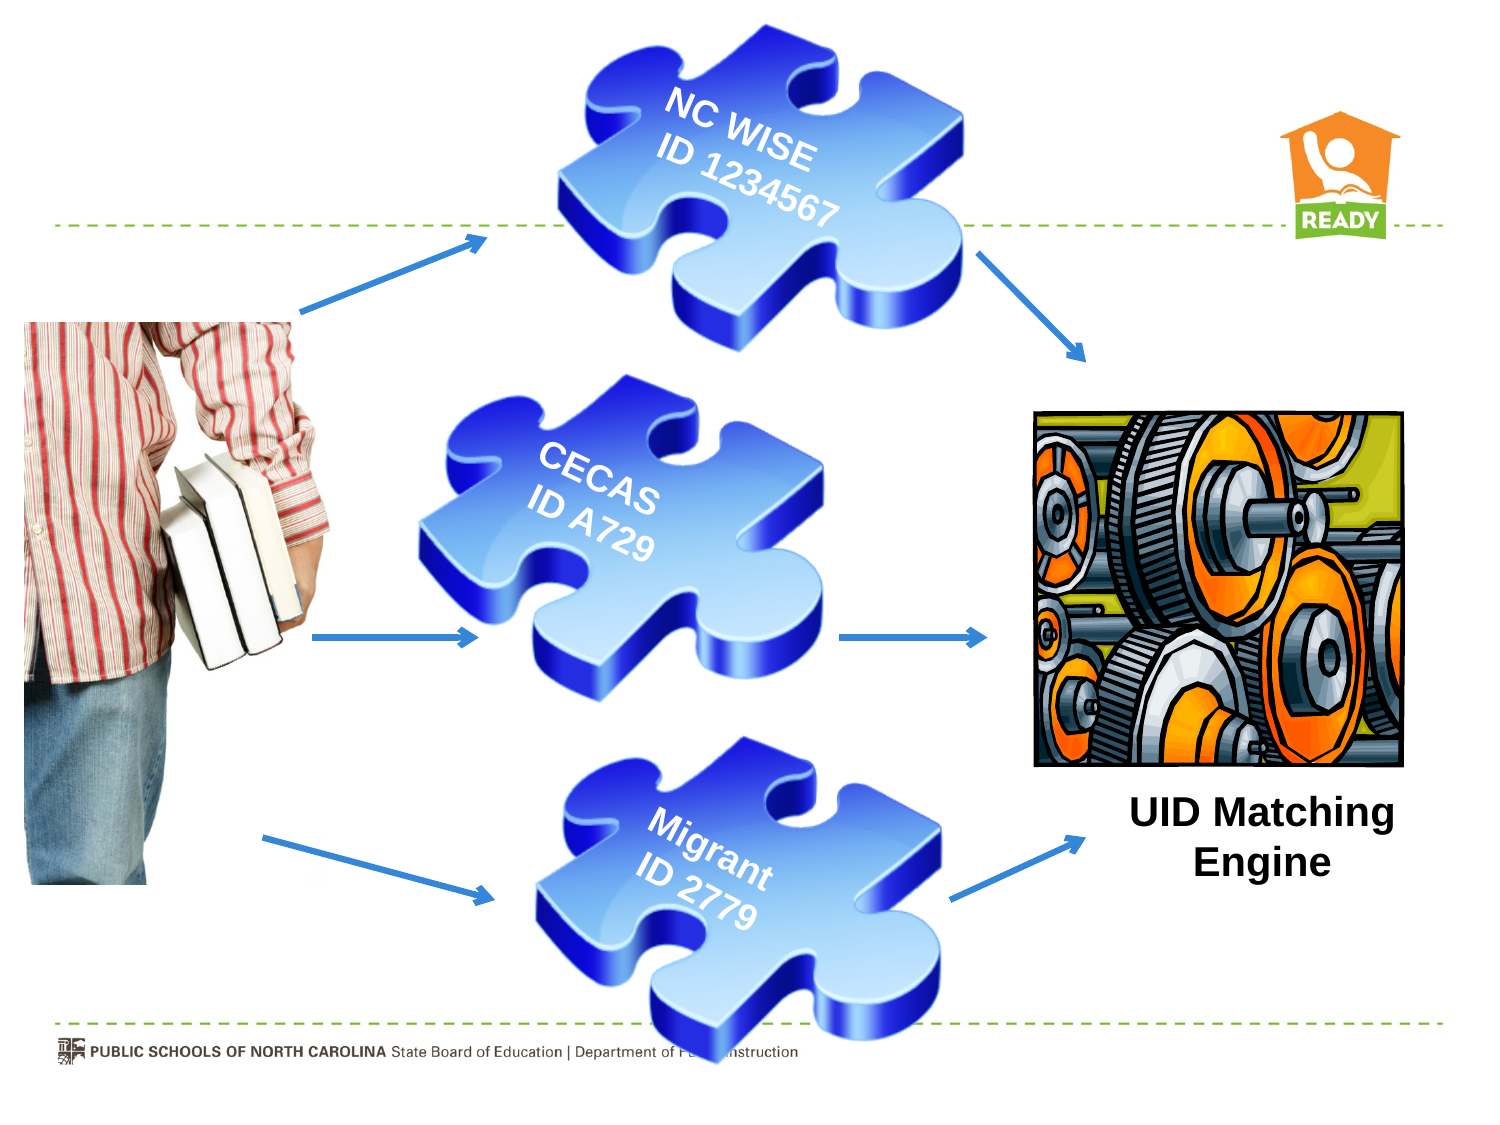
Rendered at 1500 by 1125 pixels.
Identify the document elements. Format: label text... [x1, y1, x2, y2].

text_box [949, 837, 1087, 901]
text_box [977, 252, 1087, 363]
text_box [299, 237, 488, 313]
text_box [262, 837, 496, 901]
picture [0, 0, 1500, 1125]
text_box UID Matching Engine [1112, 782, 1413, 893]
